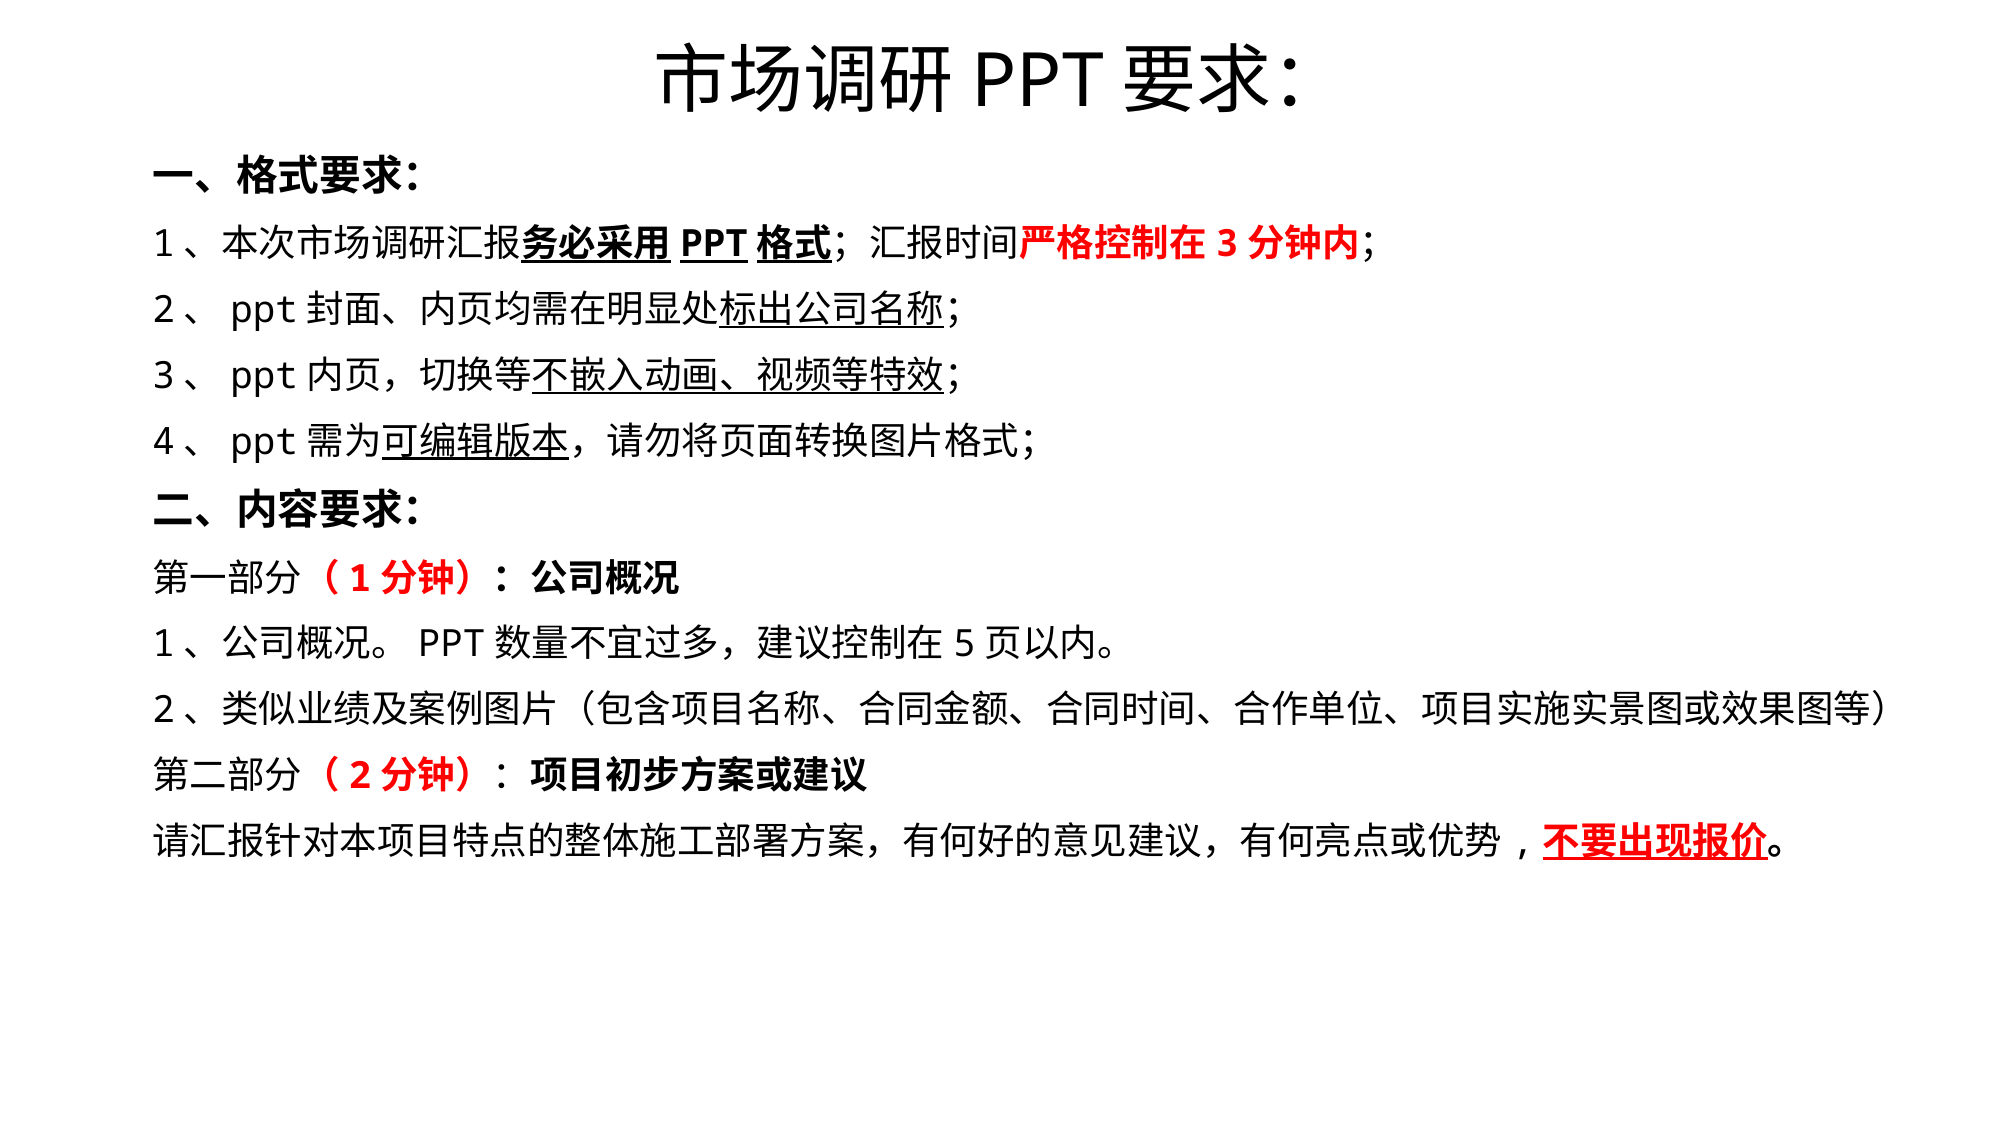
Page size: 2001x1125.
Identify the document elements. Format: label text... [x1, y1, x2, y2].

text_box 市场调研PPT要求： [0, 0, 2000, 153]
text_box 一、格式要求： 1、本次市场调研汇报务必采用PPT格式；汇报时间严格控制在3分钟内； 2、ppt封面、内页均需在明显处标出公司名称； 3、ppt内页，切换等不嵌入动画、视频等特效； 4、ppt需为可编辑版本，请勿将页面转换图片格式； 二、内容要求： 第一部分（1分钟）：公司概况 1、公司概况。PPT数量不宜过多，建议控制在5页以内。 2、类似业绩及案例图片（包含项目名称、合同金额、合同时间、合作单位、项目实施实景图或效果图等） 第二部分（2分钟）：项目初步方案或建议 请汇报针对本项目特点的整体施工部署方案，有何好的意见建议，有何亮点或优势,不要出现报价。 [137, 153, 1925, 974]
